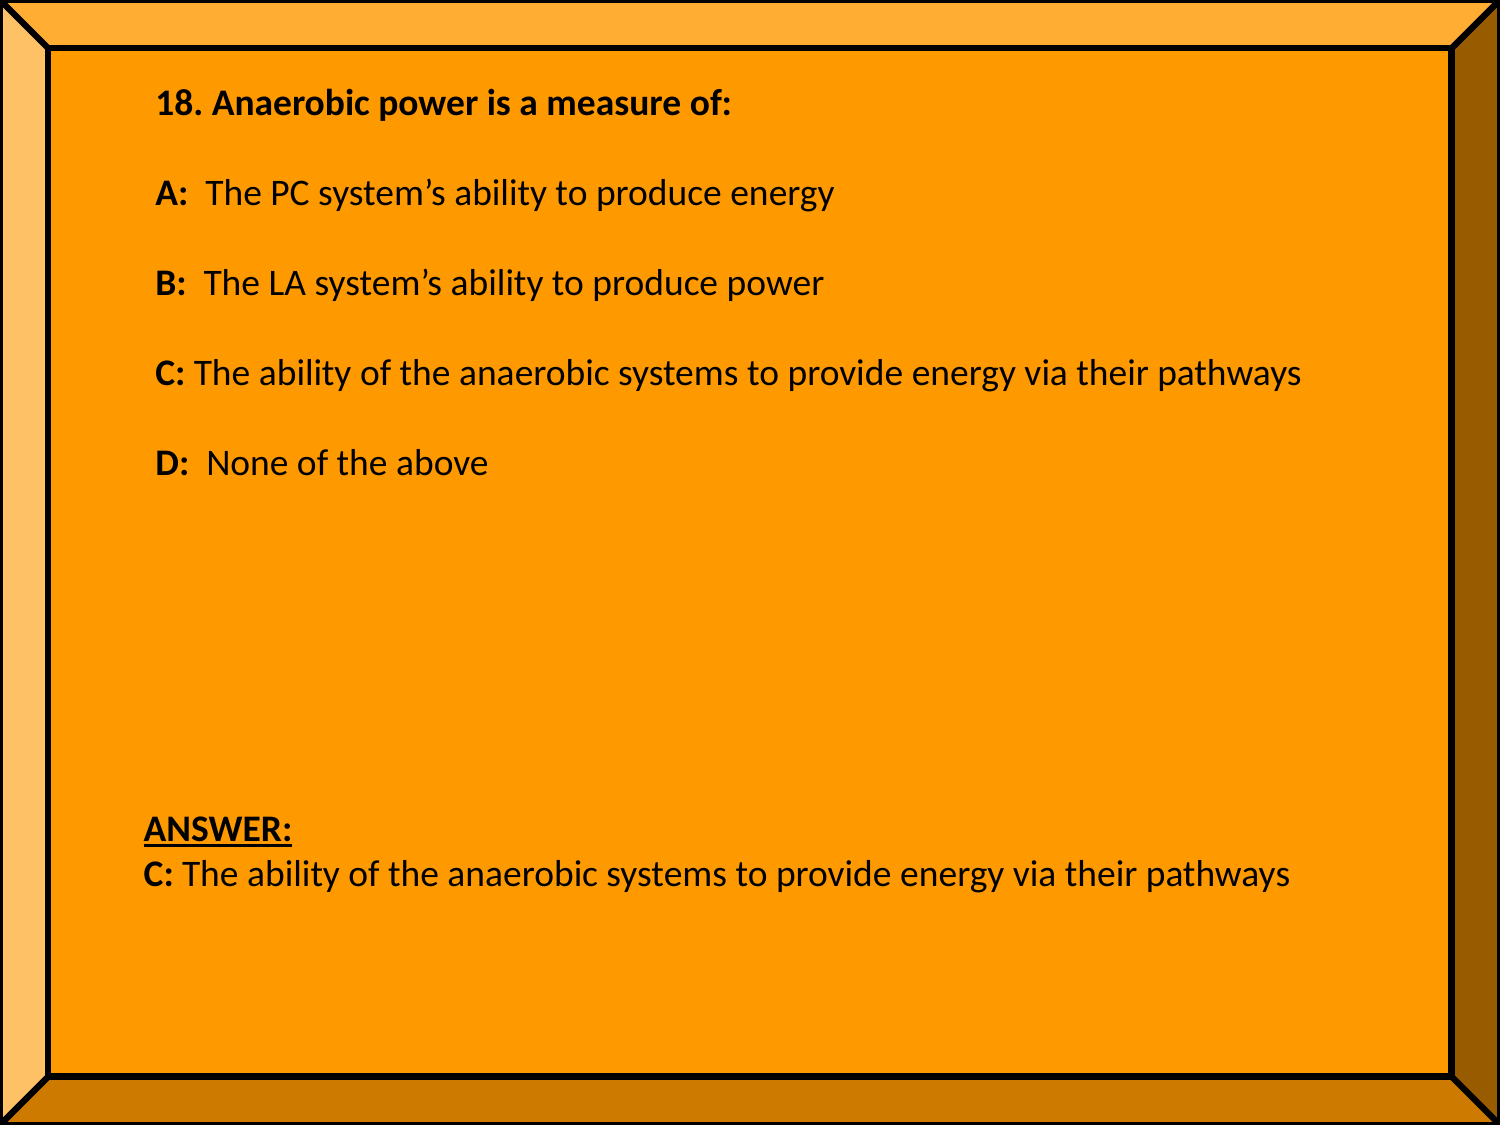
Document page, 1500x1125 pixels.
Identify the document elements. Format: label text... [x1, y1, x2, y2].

text_box 18. Anaerobic power is a measure of: A: The PC system’s ability to produce energy B: The LA system’s ability to produce power C: The ability of the anaerobic systems to provide energy via their pathways D: None of the above [140, 70, 1371, 535]
text_box ANSWER: C: The ability of the anaerobic systems to provide energy via their pathways [128, 796, 1383, 947]
